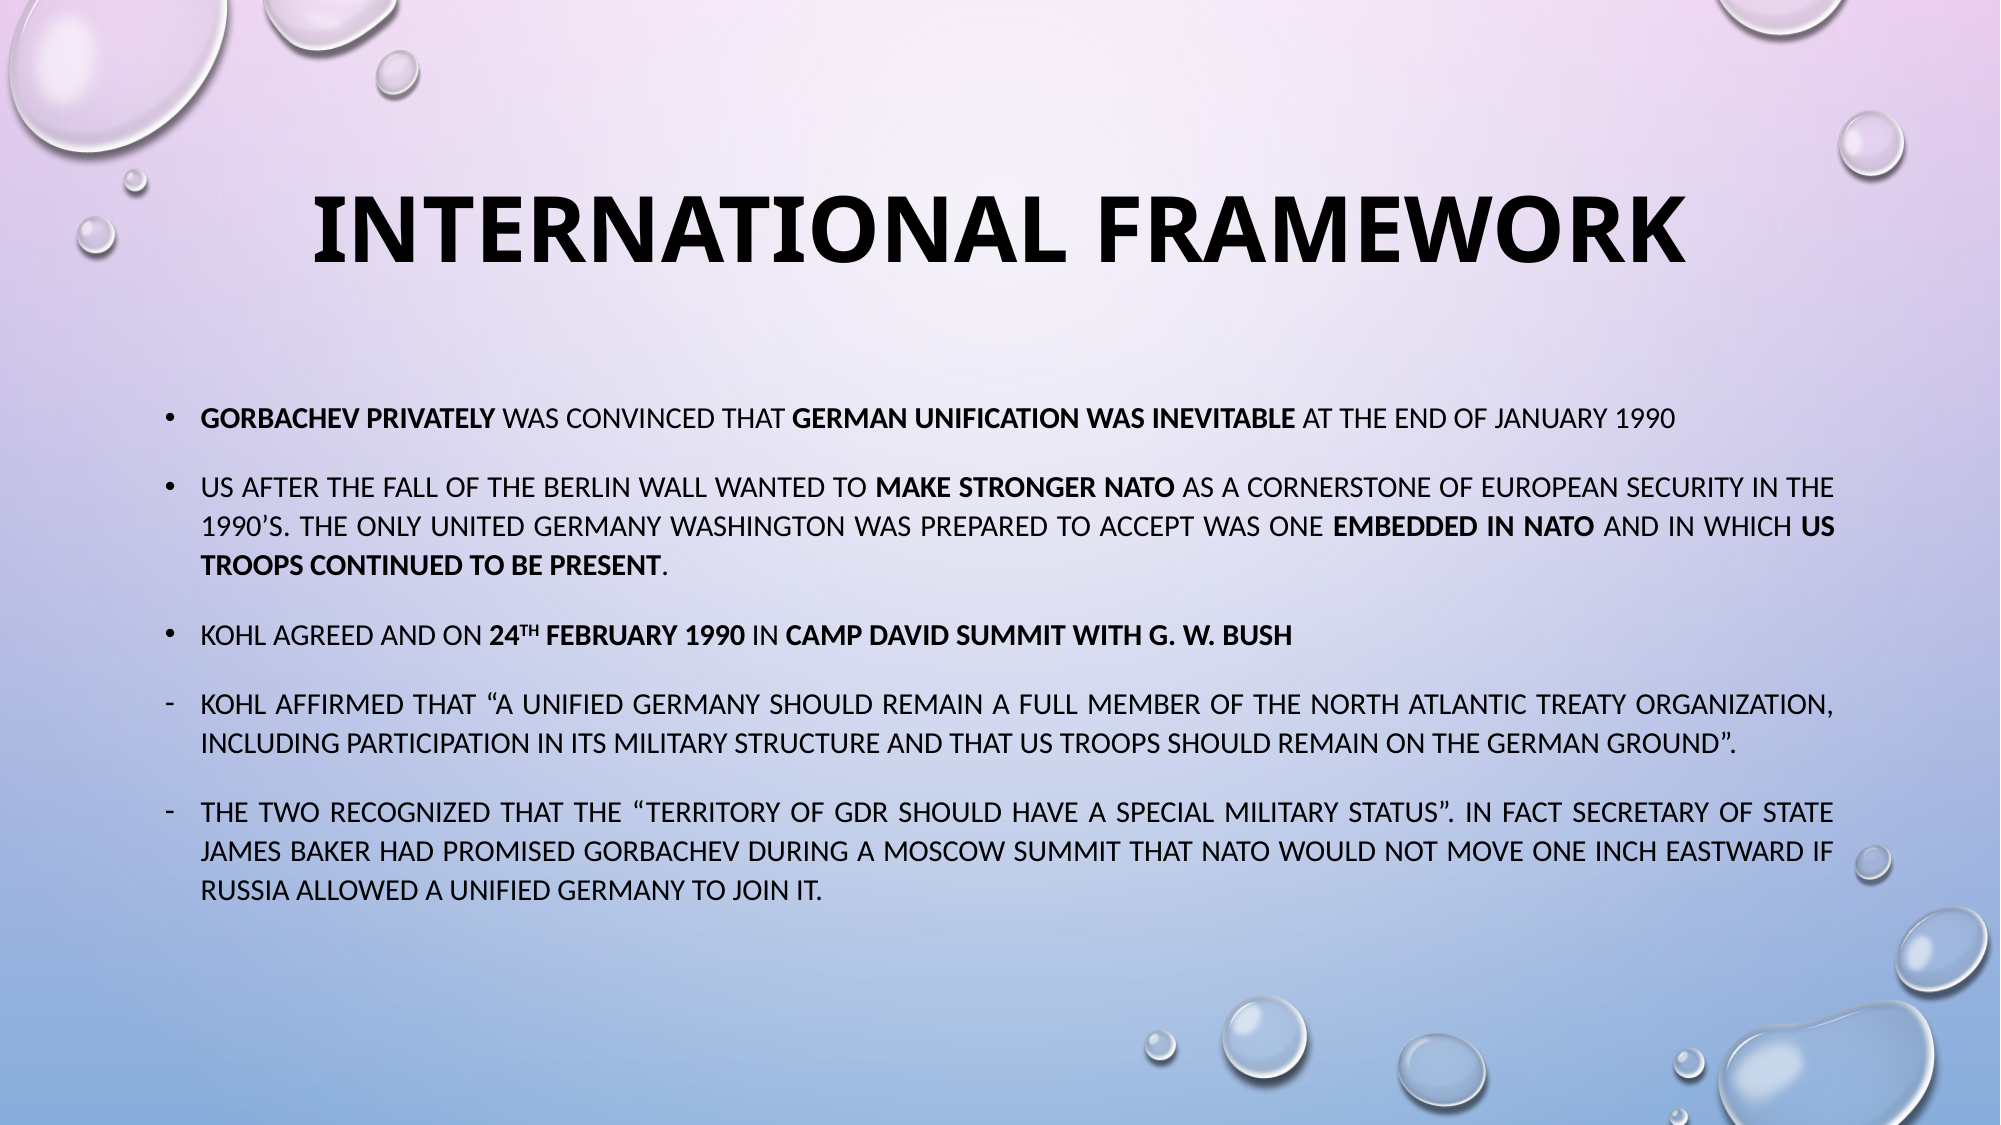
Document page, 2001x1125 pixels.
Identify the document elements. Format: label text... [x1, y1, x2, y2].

picture [0, 0, 2000, 1125]
list Gorbachev privately was convinced that German unification was inevitable at the end of January 1990 US after the fall of the Berlin wall wanted to make stronger NATO as a cornerstone of European security in the 1990’s. The only united Germany Washington was prepared to accept was one embedded in Nato and in which US troops continued to be present. Kohl agreed and on 24th February 1990 in Camp David summit with G. W. Bush Kohl affirmed that “a unified Germany should remain a full member of the North Atlantic Treaty Organization, including participation in its military structure and that US troops should remain on the German ground”. The two recognized that the “territory of GDR should have a special military status”. In fact Secretary of State James Baker had promised Gorbachev during a Moscow summit that NATO would not move one inch eastward if Russia allowed a unified Germany to join it. [149, 388, 1850, 950]
title INTERNATIONAL FRAMEWORK [149, 101, 1851, 364]
